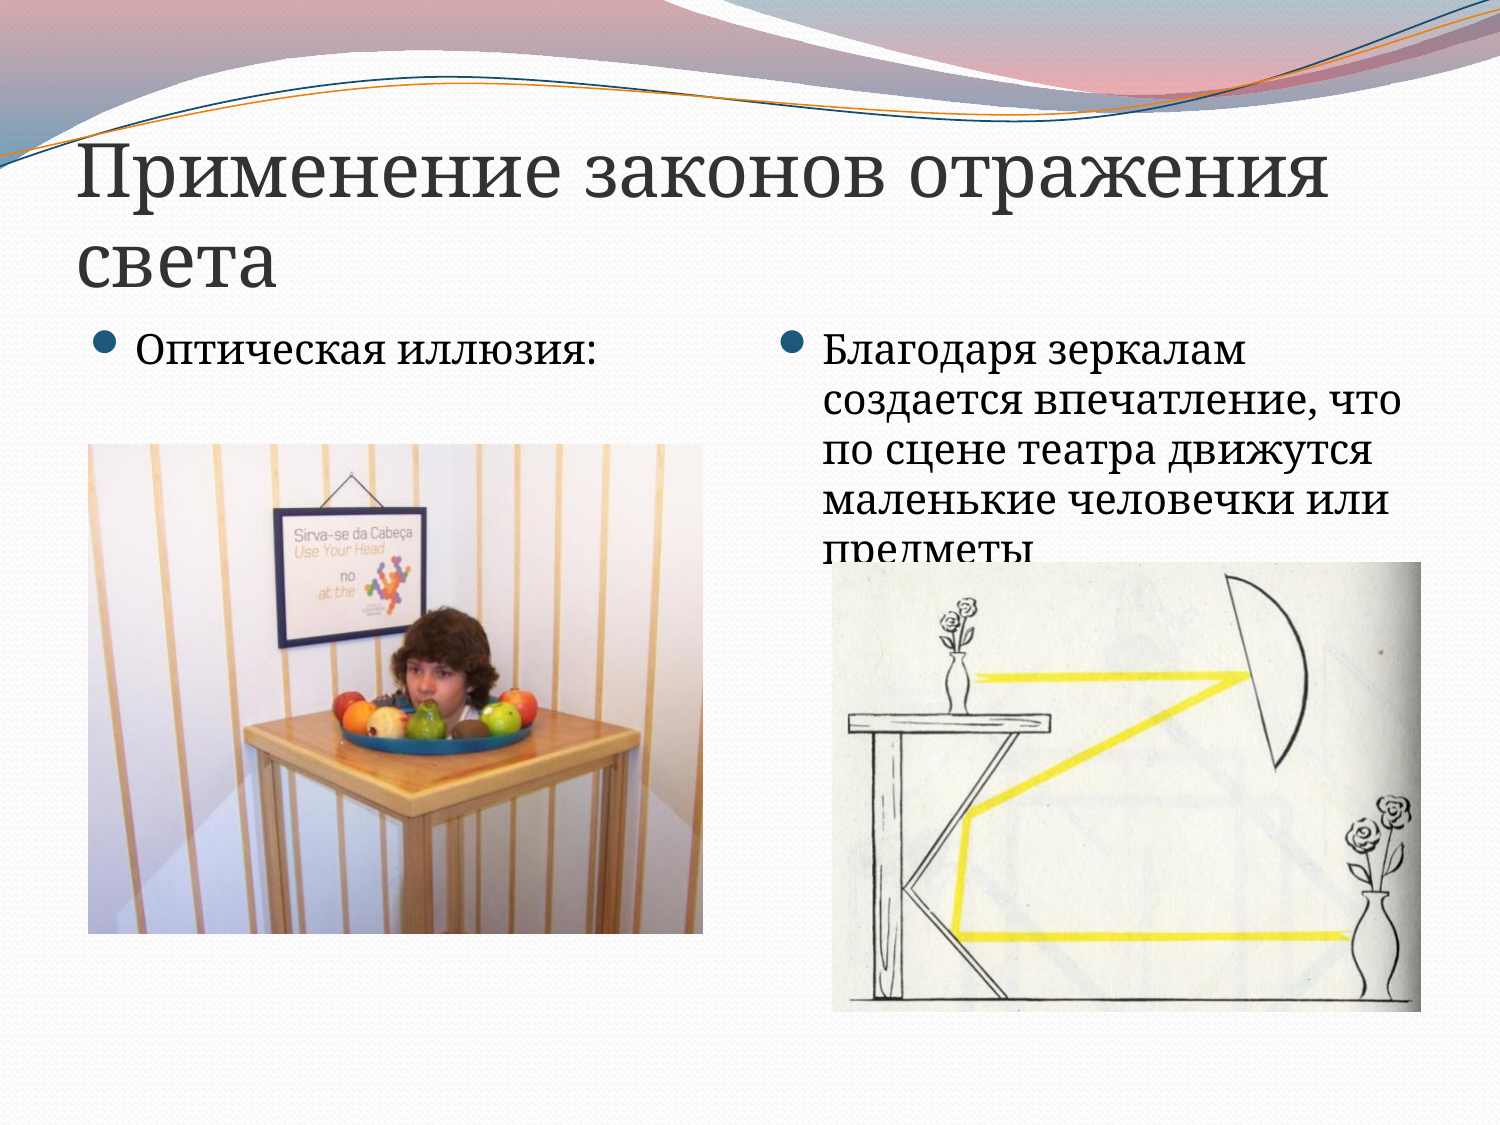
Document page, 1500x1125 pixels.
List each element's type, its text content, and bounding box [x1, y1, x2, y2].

list Оптическая иллюзия: [75, 314, 738, 1043]
title Применение законов отражения света [75, 115, 1425, 303]
picture [832, 562, 1421, 1012]
picture [88, 444, 703, 934]
list Благодаря зеркалам создается впечатление, что по сцене театра движутся маленькие человечки или предметы [762, 314, 1425, 1043]
